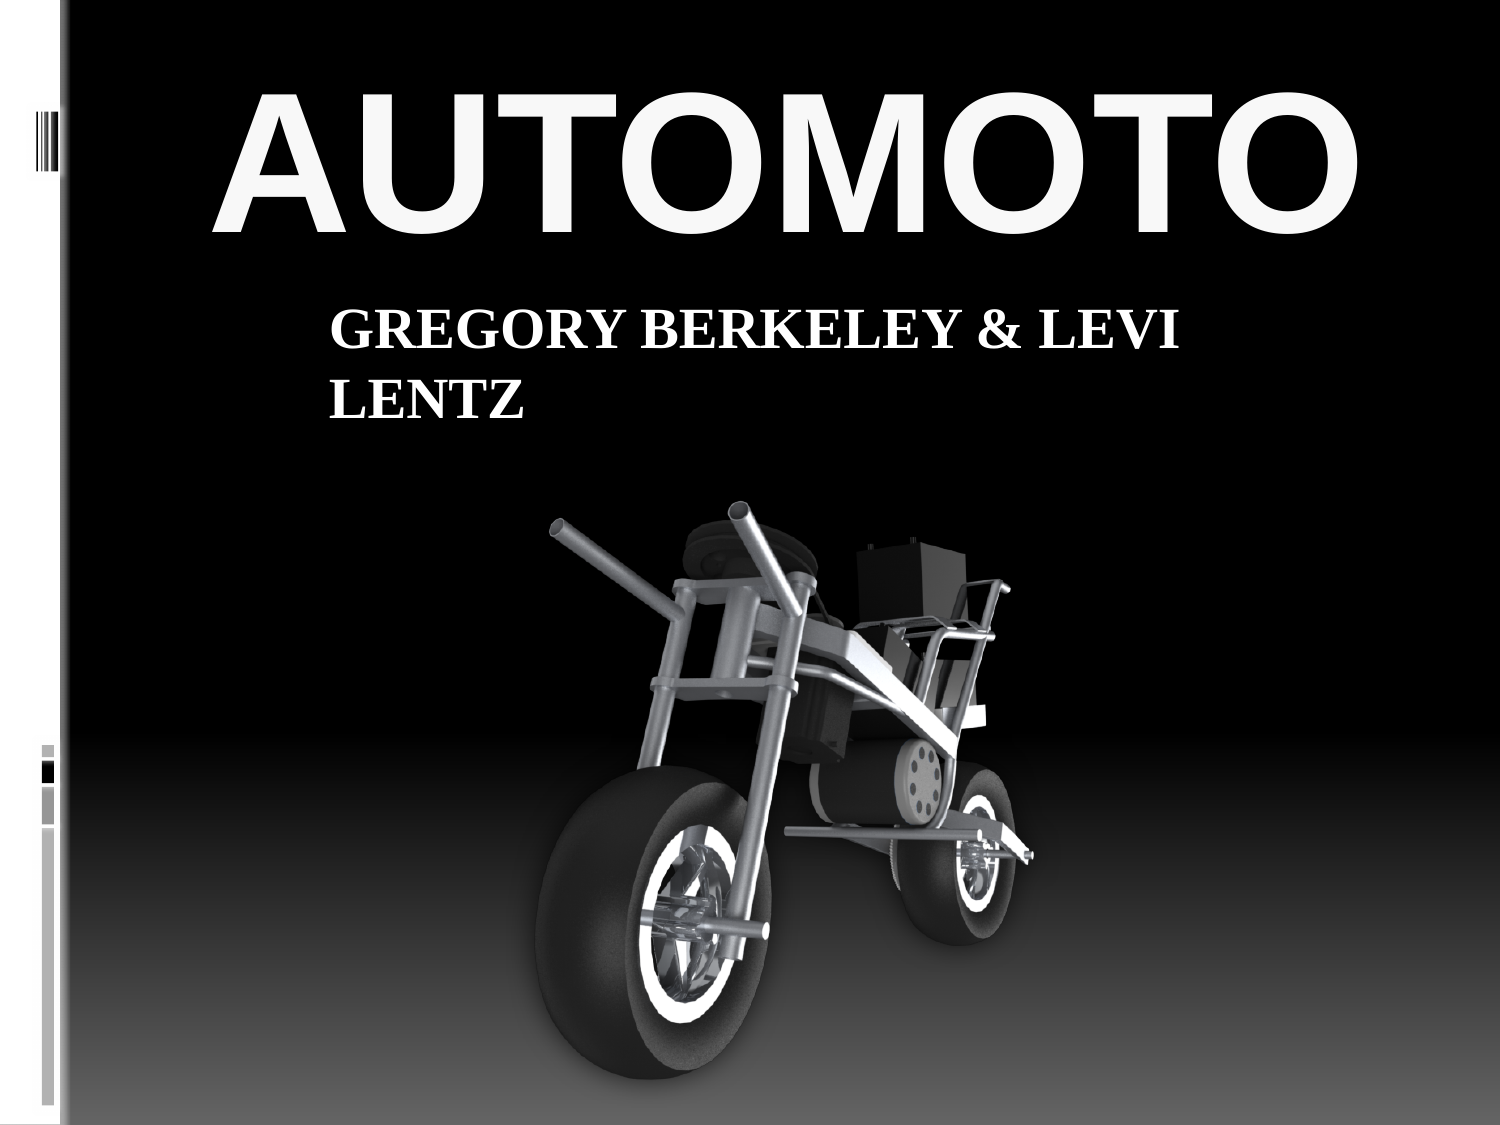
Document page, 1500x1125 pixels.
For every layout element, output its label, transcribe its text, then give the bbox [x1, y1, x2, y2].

subtitle Gregory Berkeley & Levi Lentz [312, 275, 1400, 438]
picture [474, 476, 1076, 1125]
title AUTOMOTO [150, 24, 1425, 349]
